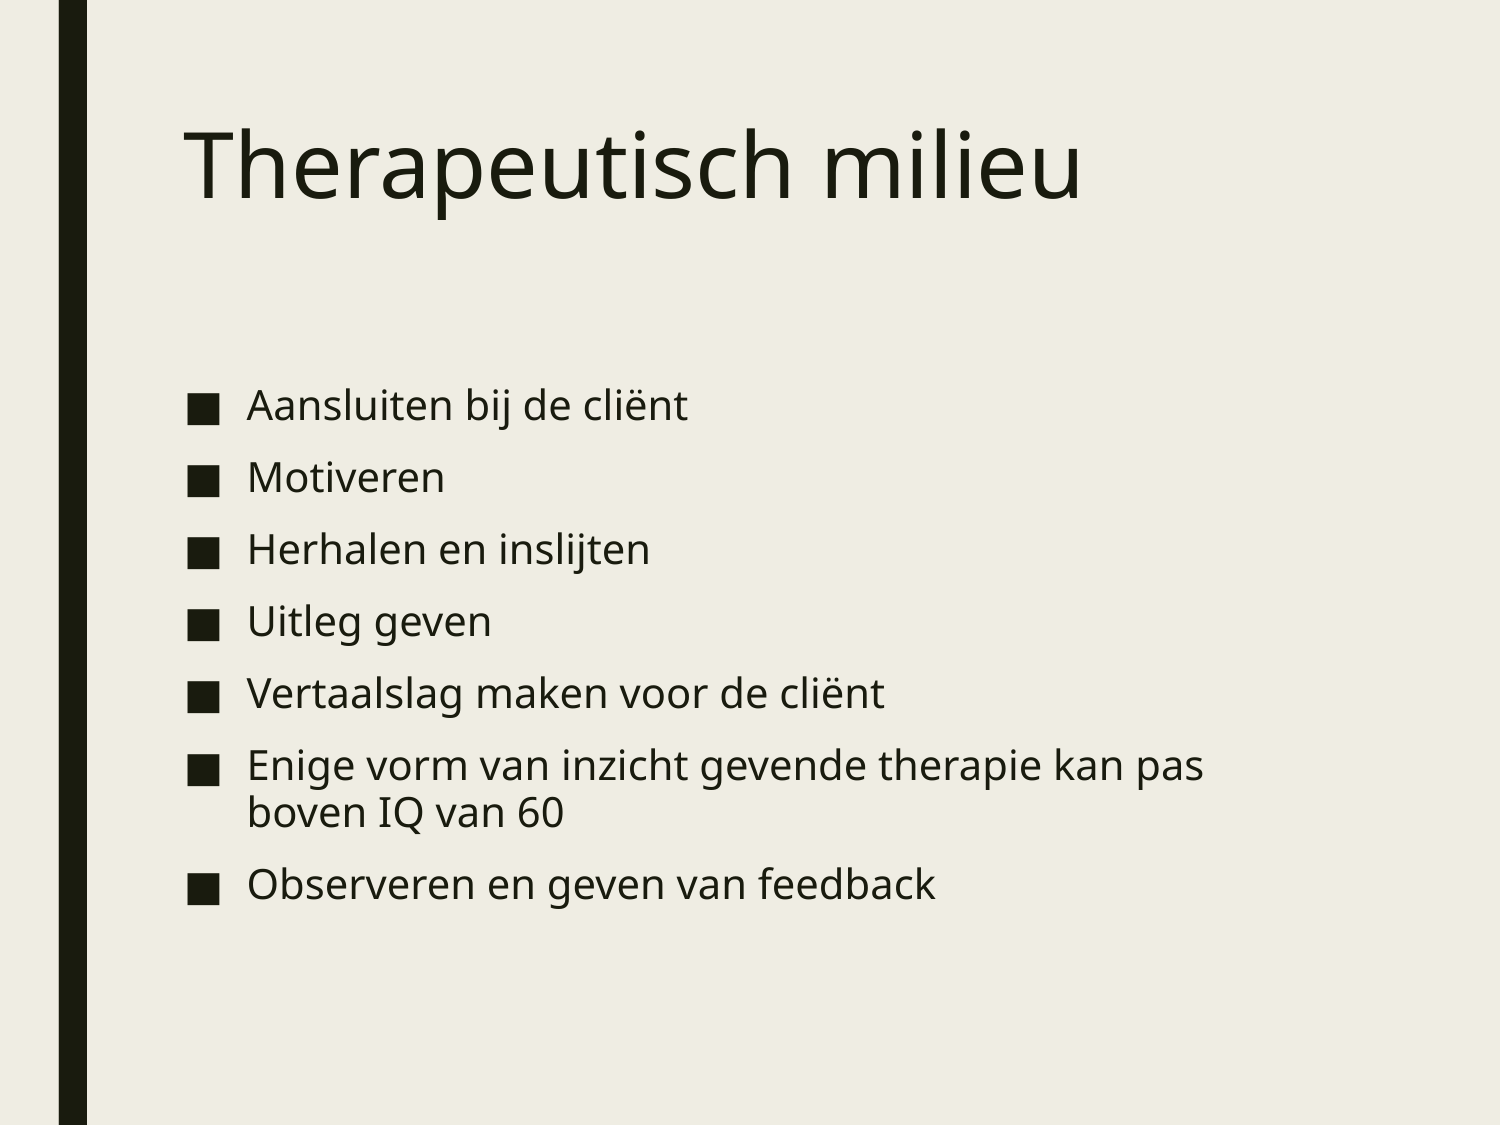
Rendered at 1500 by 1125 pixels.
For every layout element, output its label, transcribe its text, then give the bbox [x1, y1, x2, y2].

list Aansluiten bij de cliënt Motiveren Herhalen en inslijten Uitleg geven Vertaalslag maken voor de cliënt Enige vorm van inzicht gevende therapie kan pas boven IQ van 60 Observeren en geven van feedback [168, 375, 1351, 963]
title Therapeutisch milieu [168, 112, 1351, 357]
